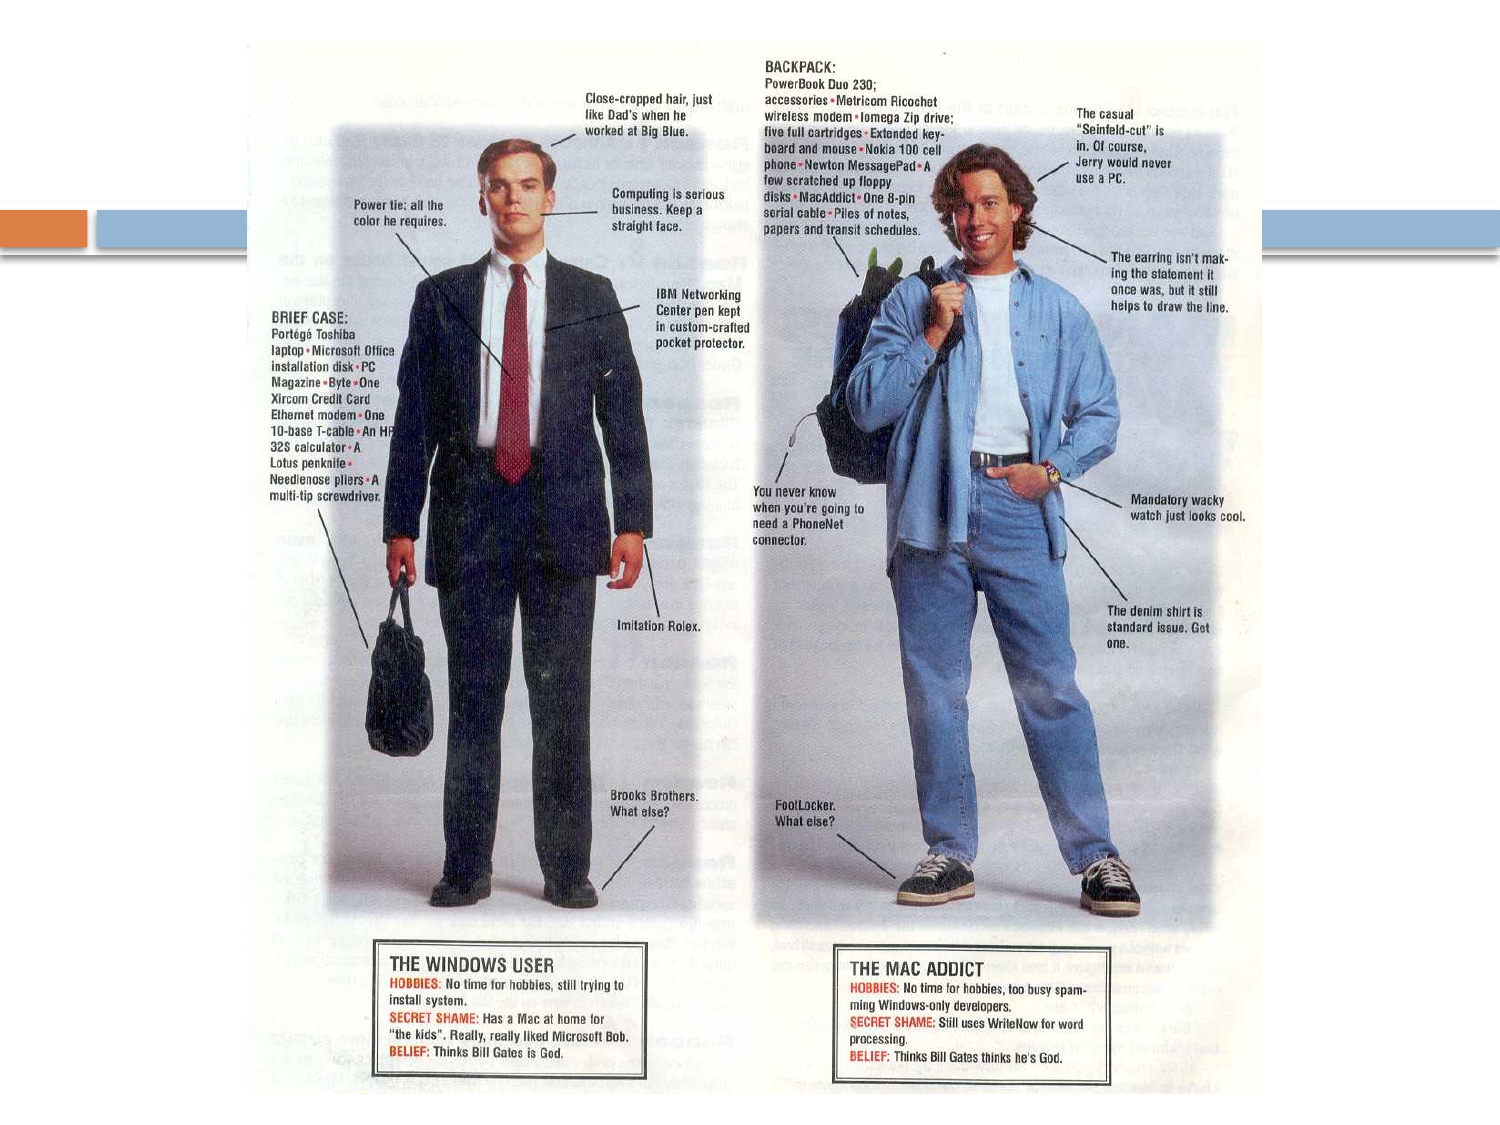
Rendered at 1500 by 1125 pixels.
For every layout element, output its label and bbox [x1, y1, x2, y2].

list [246, 42, 1262, 1095]
